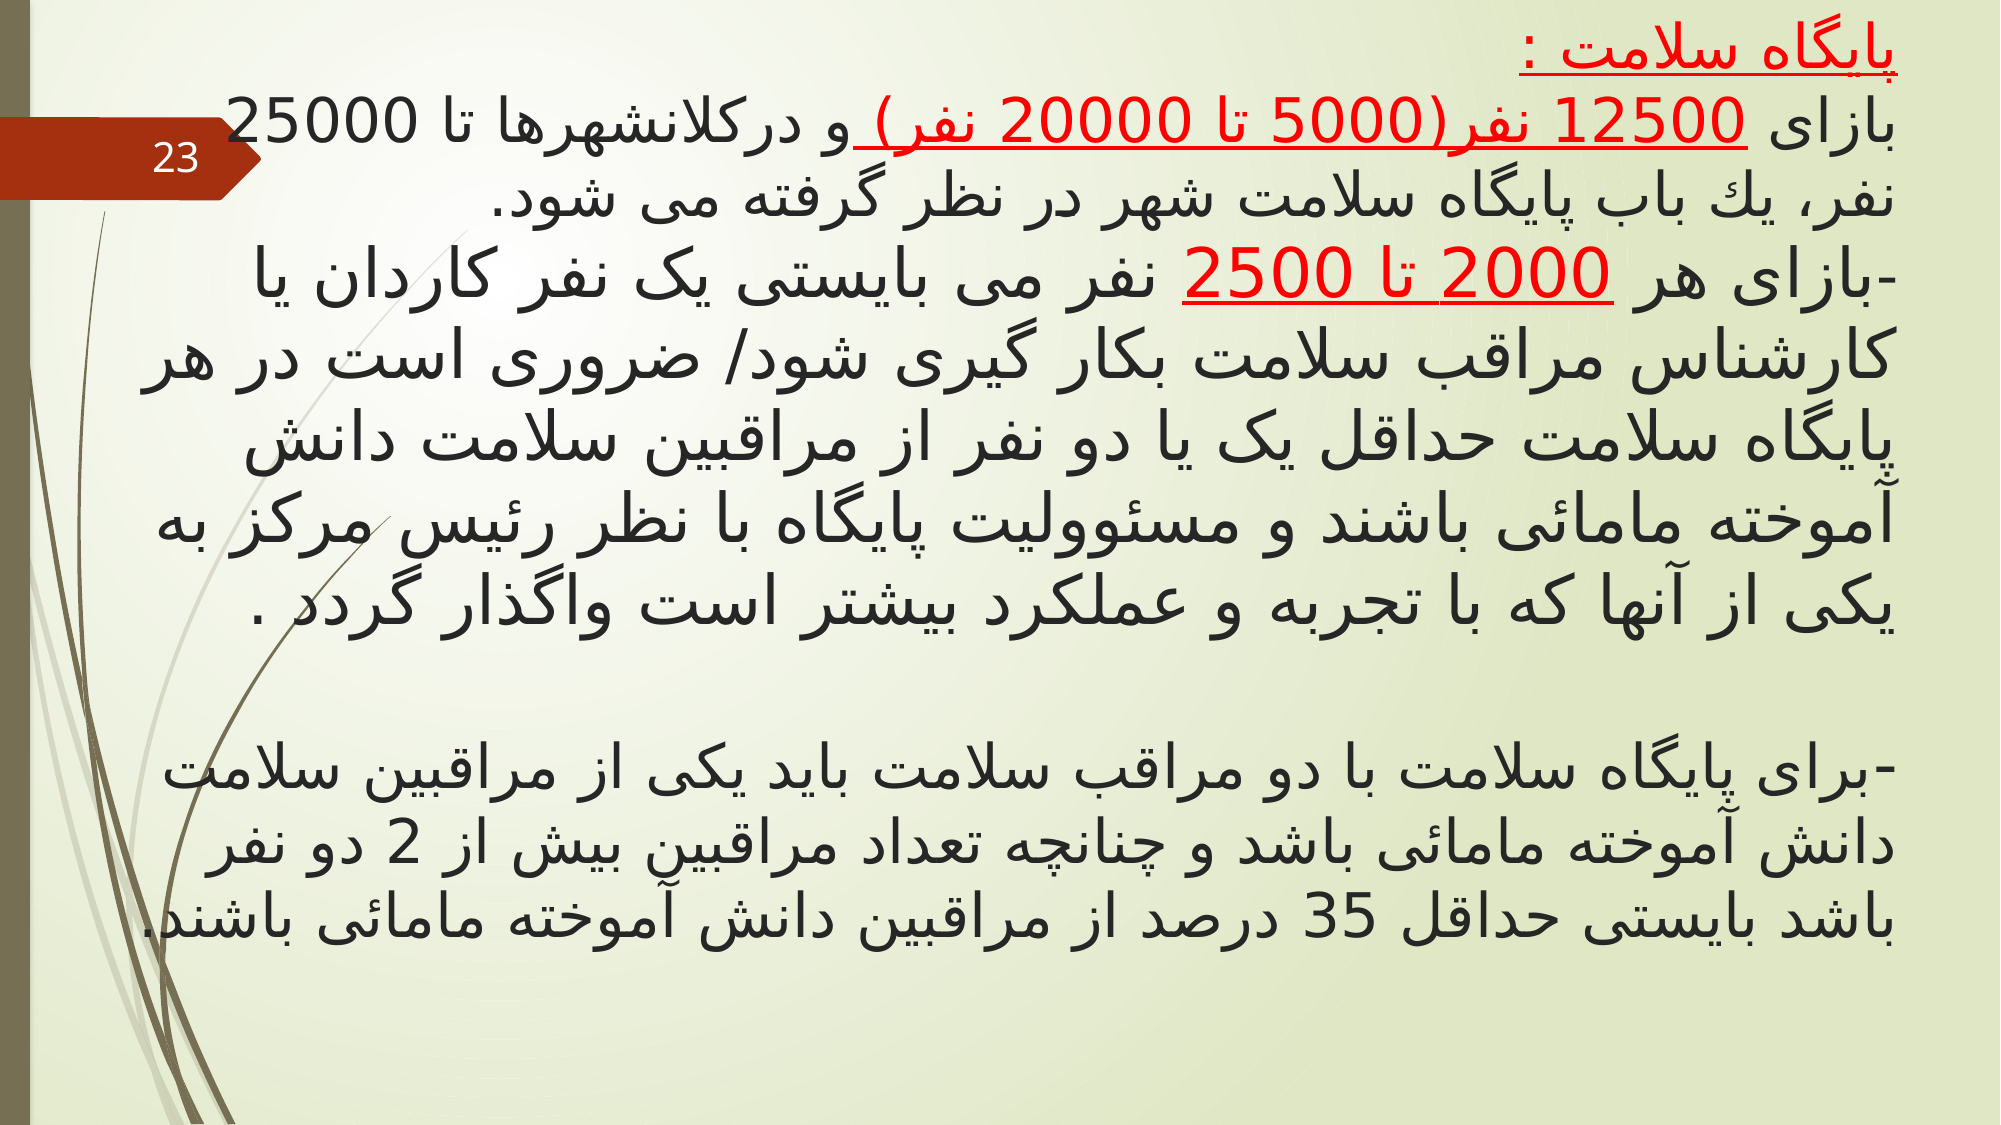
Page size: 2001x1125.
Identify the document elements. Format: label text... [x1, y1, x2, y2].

title پایگاه سلامت : بازای 12500 نفر(5000 تا 20000 نفر) و دركلانشهرها تا 25000 نفر، يك باب پایگاه سلامت شهر در نظر گرفته می شود. -بازای هر 2000 تا 2500 نفر می بایستی یک نفر کاردان یا کارشناس مراقب سلامت بکار گیری شود/ ضروری است در هر پایگاه سلامت حداقل یک یا دو نفر از مراقبین سلامت دانش آموخته مامائی باشند و مسئوولیت پایگاه با نظر رئیس مرکز به یکی از آنها که با تجربه و عملکرد بیشتر است واگذار گردد . -برای پایگاه سلامت با دو مراقب سلامت باید یکی از مراقبین سلامت دانش آموخته مامائی باشد و چنانچه تعداد مراقبین بیش از 2 دو نفر باشد بایستی حداقل 35 درصد از مراقبین دانش آموخته مامائی باشند. [104, 0, 1914, 1125]
slide_number 23 [87, 129, 216, 190]
